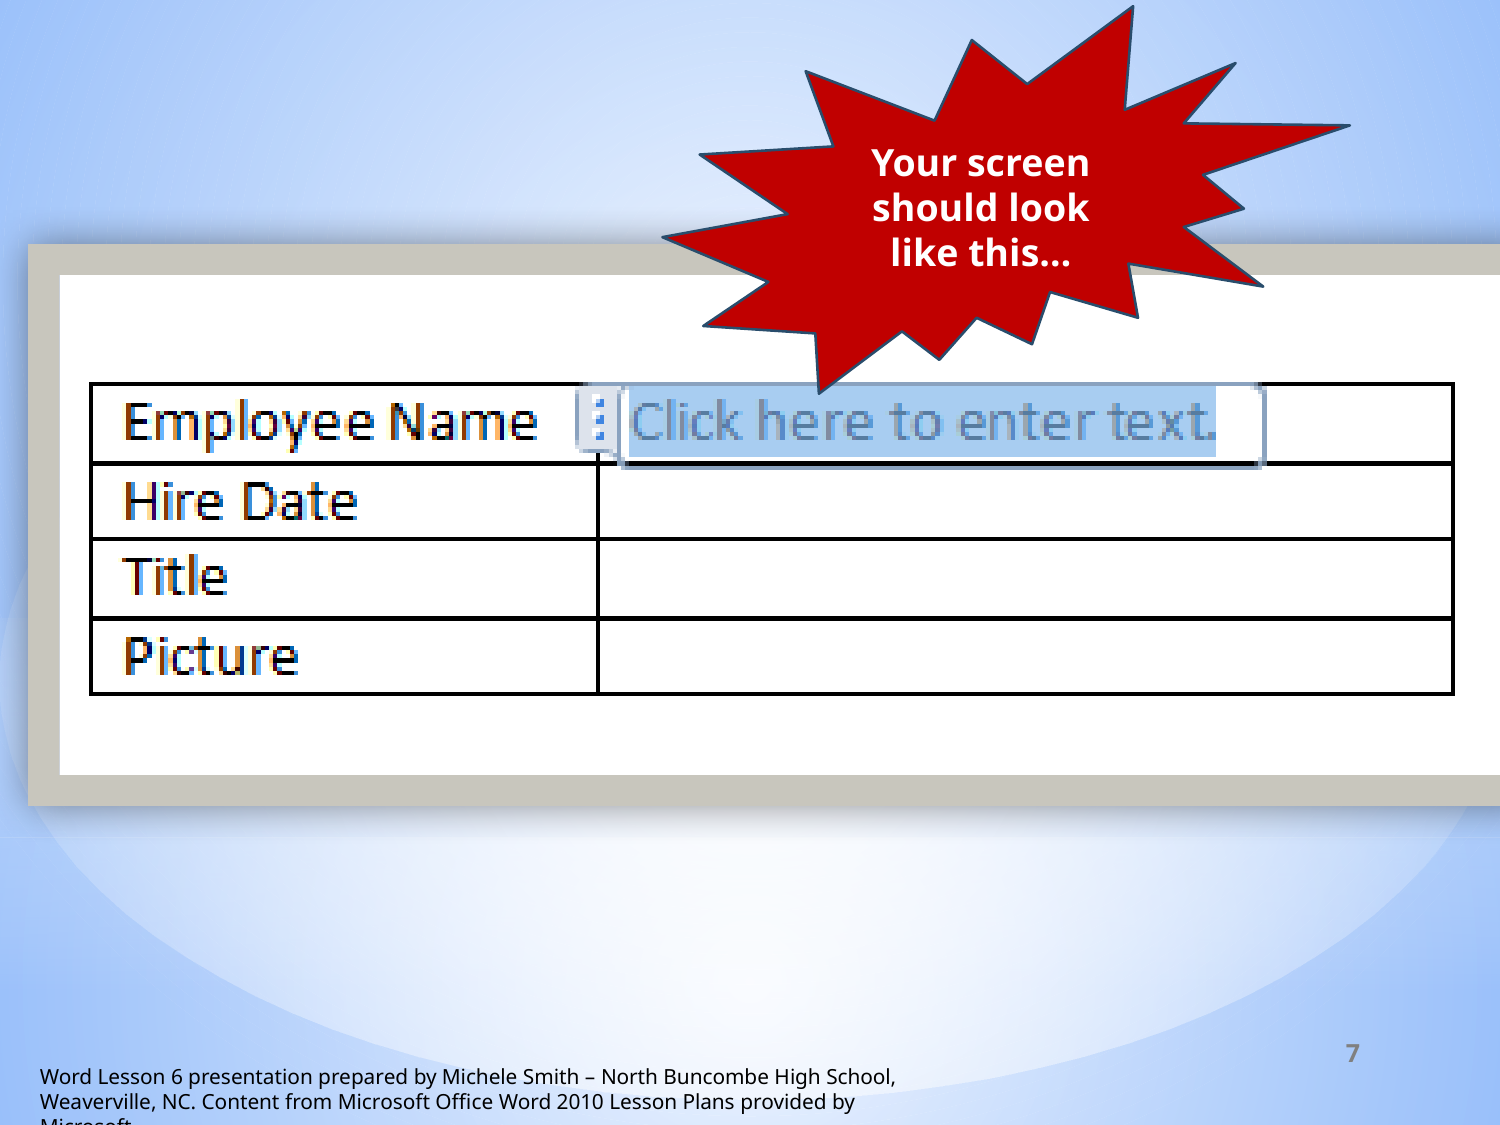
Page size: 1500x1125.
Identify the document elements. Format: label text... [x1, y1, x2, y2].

picture [59, 274, 1500, 776]
footer Word Lesson 6 presentation prepared by Michele Smith – North Buncombe High School, Weaverville, NC. Content from Microsoft Office Word 2010 Lesson Plans provided by Microsoft. [24, 1056, 963, 1125]
slide_number 7 [1074, 1025, 1375, 1085]
text_box Your screen should look like this… [661, 5, 1352, 272]
